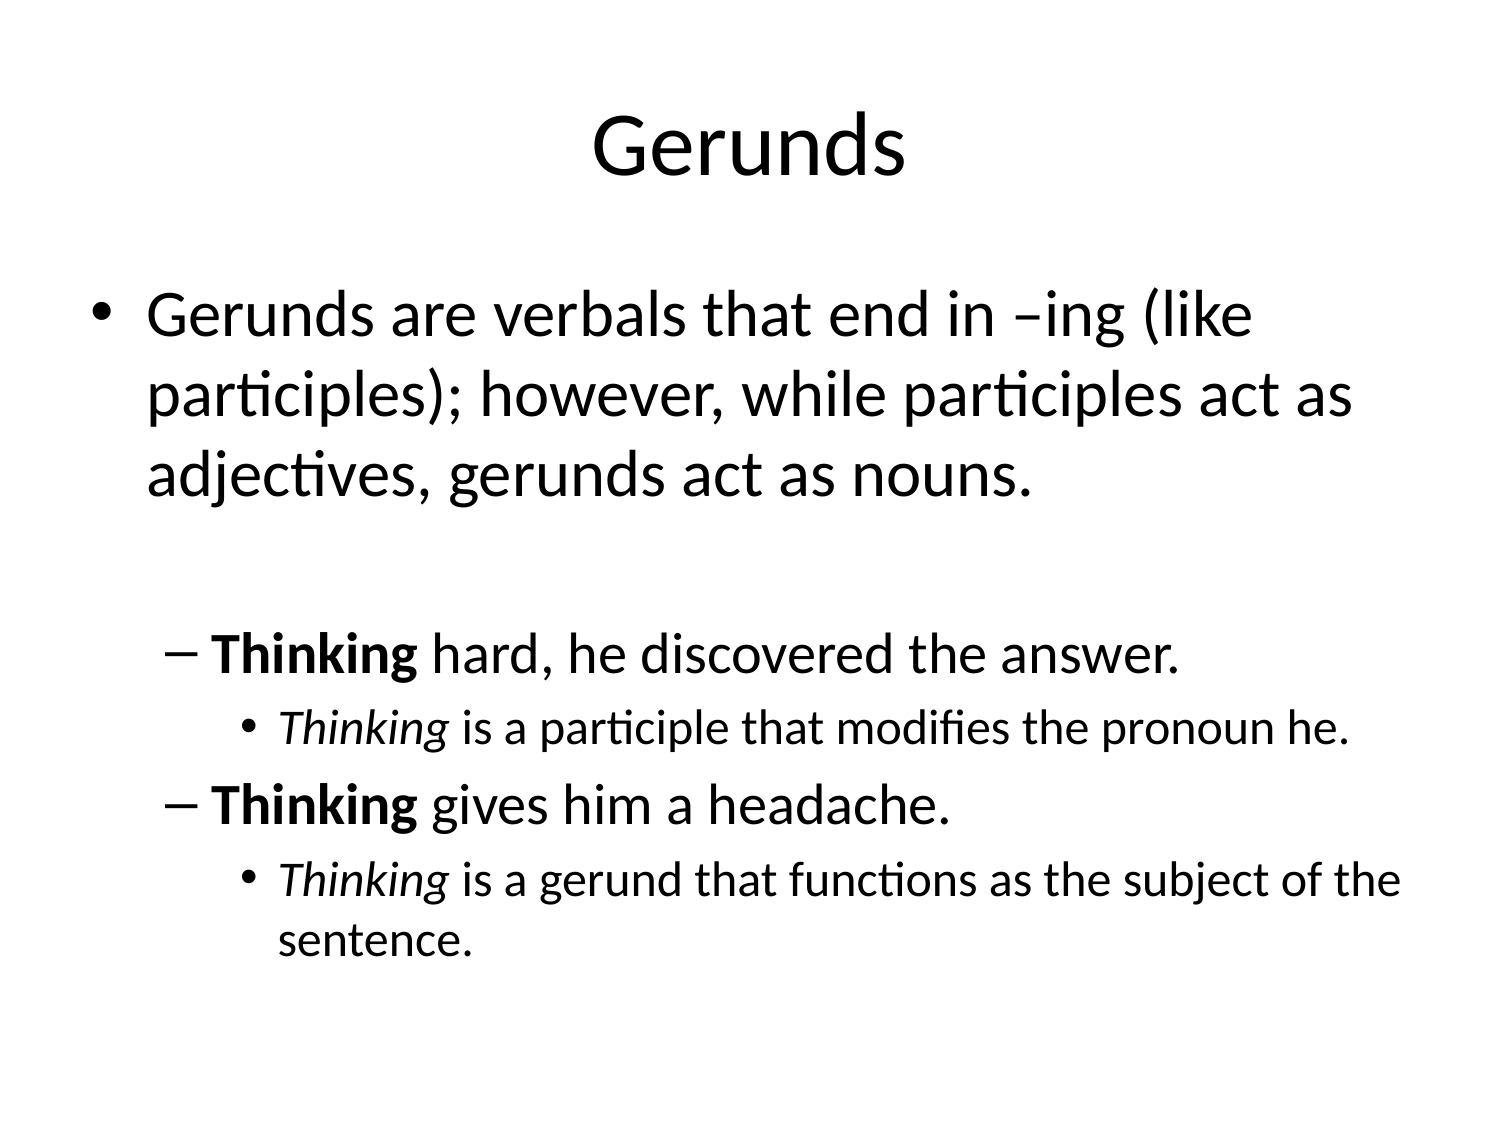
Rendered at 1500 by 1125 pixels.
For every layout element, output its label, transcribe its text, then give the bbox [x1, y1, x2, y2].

title Gerunds [75, 45, 1425, 233]
list Gerunds are verbals that end in –ing (like participles); however, while participles act as adjectives, gerunds act as nouns. Thinking hard, he discovered the answer. Thinking is a participle that modifies the pronoun he. Thinking gives him a headache. Thinking is a gerund that functions as the subject of the sentence. [75, 262, 1425, 1005]
